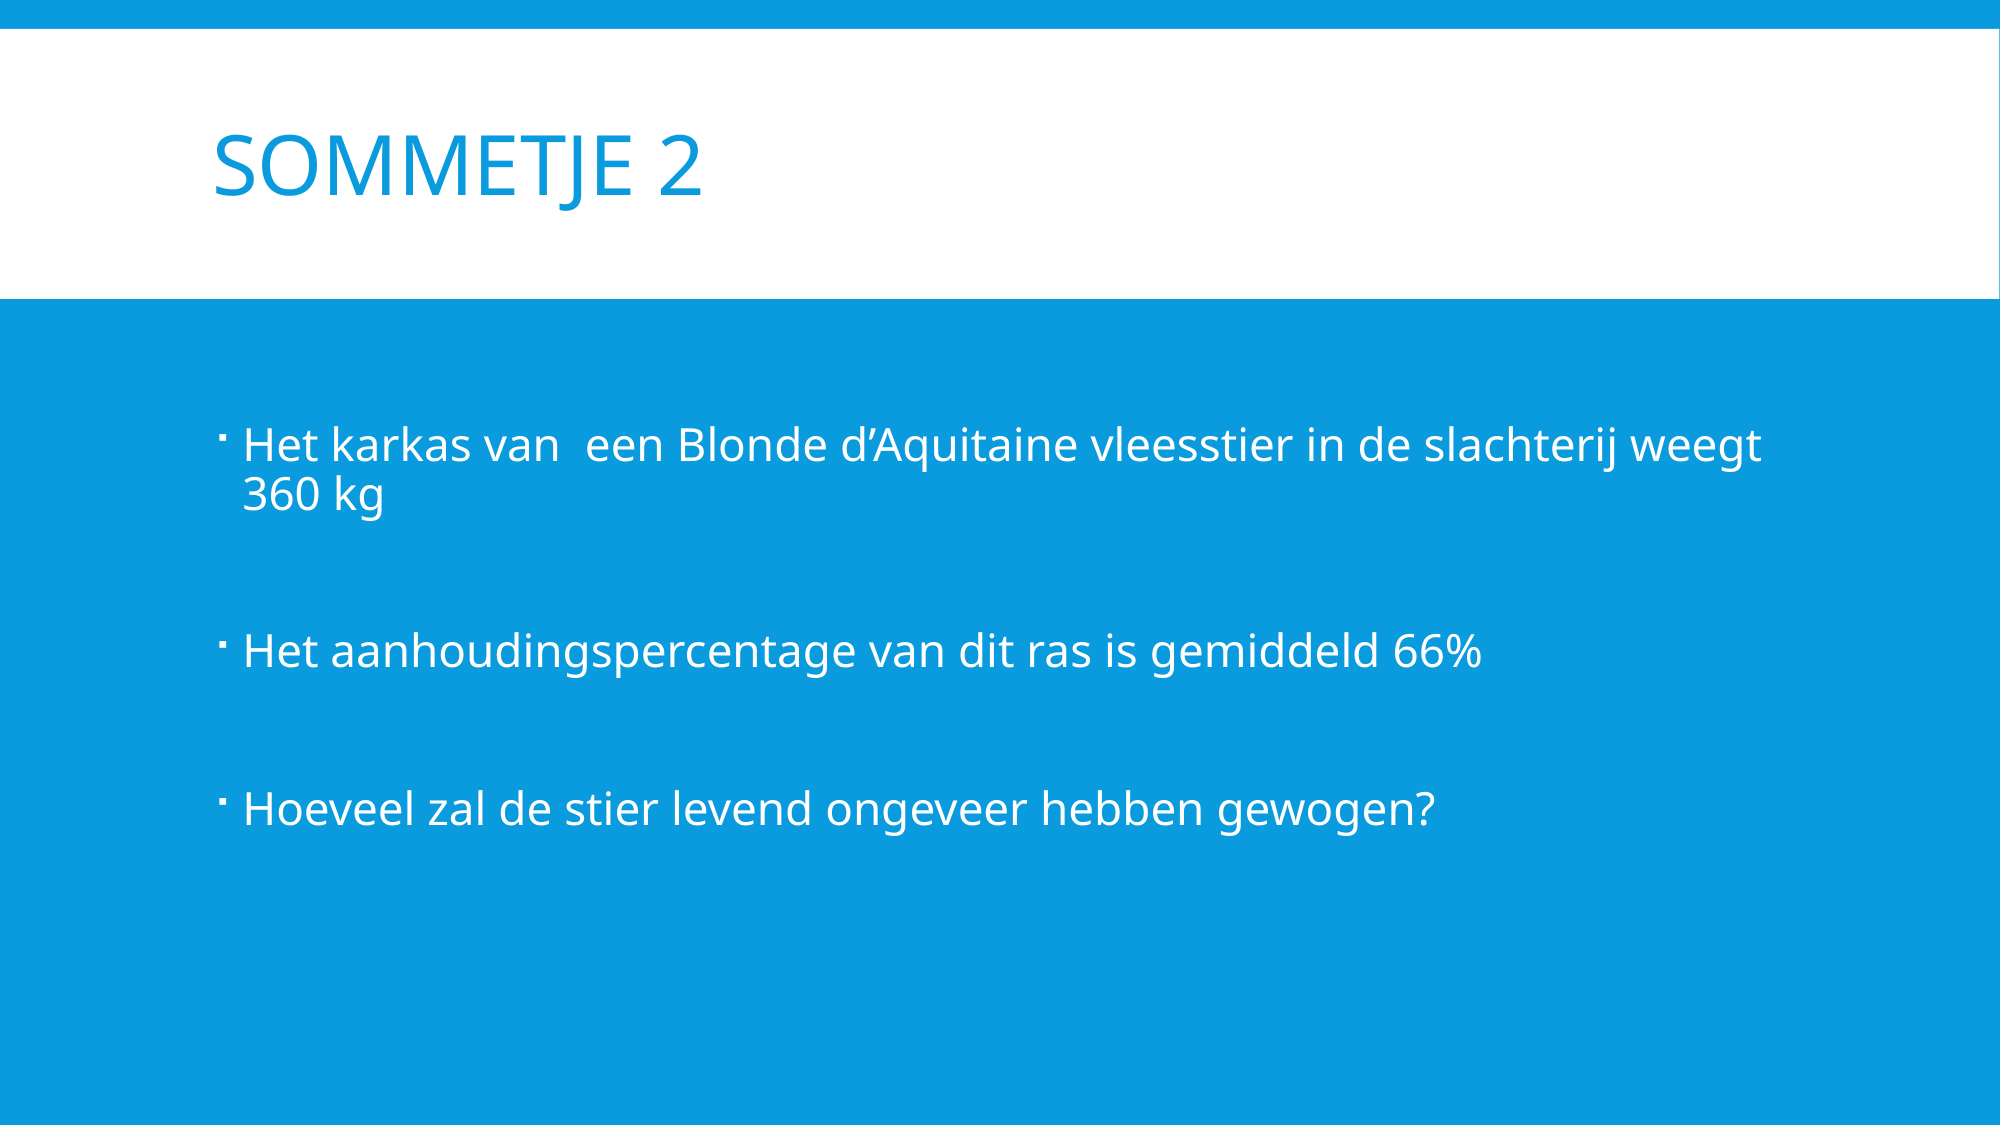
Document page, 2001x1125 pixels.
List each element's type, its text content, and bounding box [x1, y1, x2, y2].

title Sommetje 2 [197, 46, 1803, 295]
list Het karkas van een Blonde d’Aquitaine vleesstier in de slachterij weegt 360 kg Het aanhoudingspercentage van dit ras is gemiddeld 66% Hoeveel zal de stier levend ongeveer hebben gewogen? [197, 329, 1803, 1020]
